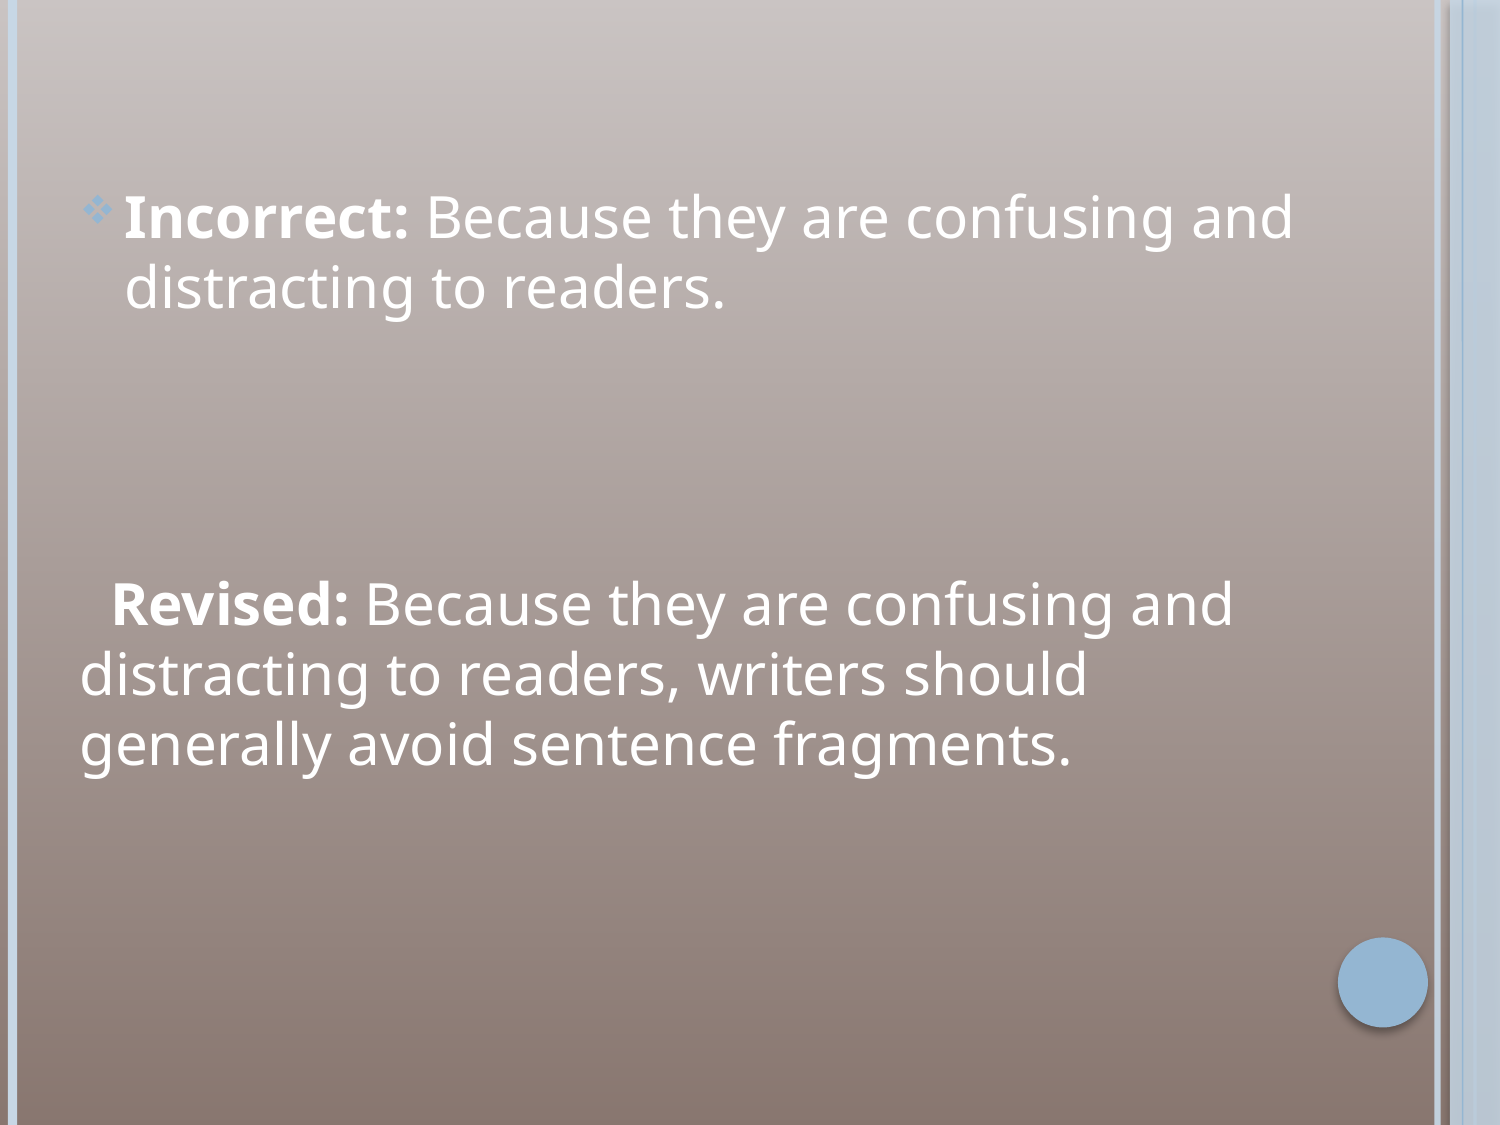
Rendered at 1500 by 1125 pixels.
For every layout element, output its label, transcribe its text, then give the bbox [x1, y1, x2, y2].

list Incorrect: Because they are confusing and distracting to readers. Revised: Because they are confusing and distracting to readers, writers should generally avoid sentence fragments. [64, 172, 1365, 1059]
